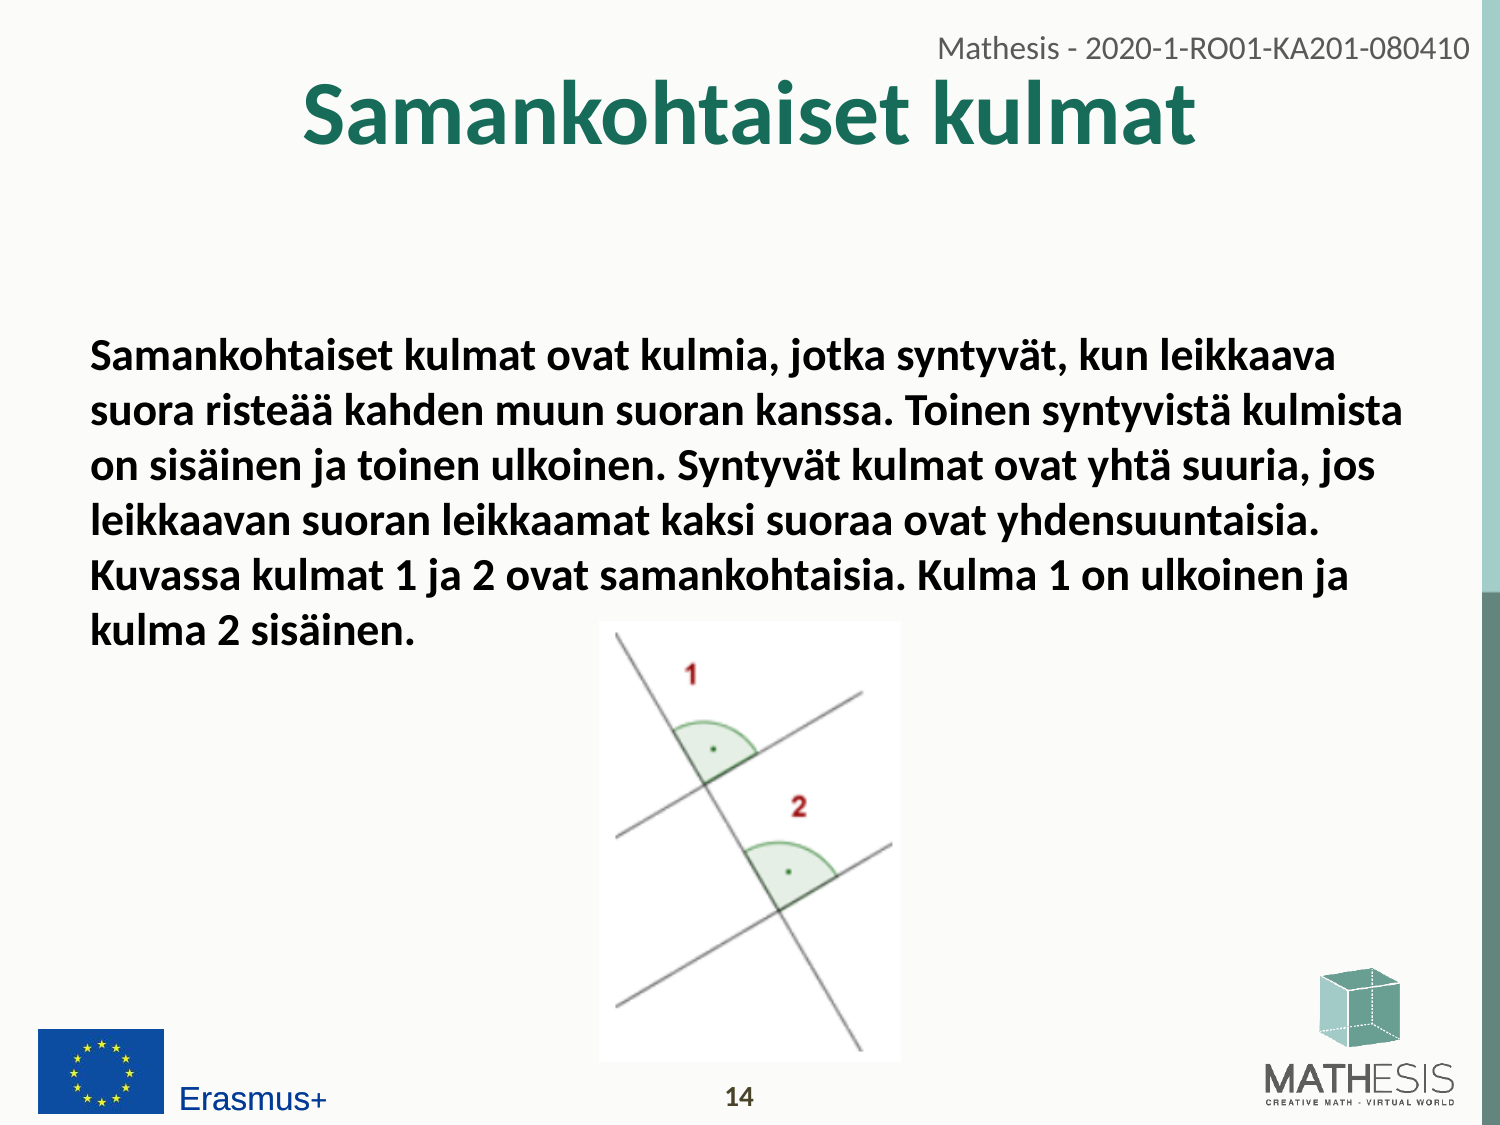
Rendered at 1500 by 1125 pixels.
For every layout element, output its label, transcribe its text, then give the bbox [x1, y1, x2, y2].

list Samankohtaiset kulmat ovat kulmia, jotka syntyvät, kun leikkaava suora risteää kahden muun suoran kanssa. Toinen syntyvistä kulmista on sisäinen ja toinen ulkoinen. Syntyvät kulmat ovat yhtä suuria, jos leikkaavan suoran leikkaamat kaksi suoraa ovat yhdensuuntaisia. Kuvassa kulmat 1 ja 2 ovat samankohtaisia. Kulma 1 on ulkoinen ja kulma 2 sisäinen. [75, 262, 1425, 1005]
picture [599, 621, 901, 1062]
picture [38, 1029, 164, 1114]
title Samankohtaiset kulmat [75, 45, 1425, 233]
